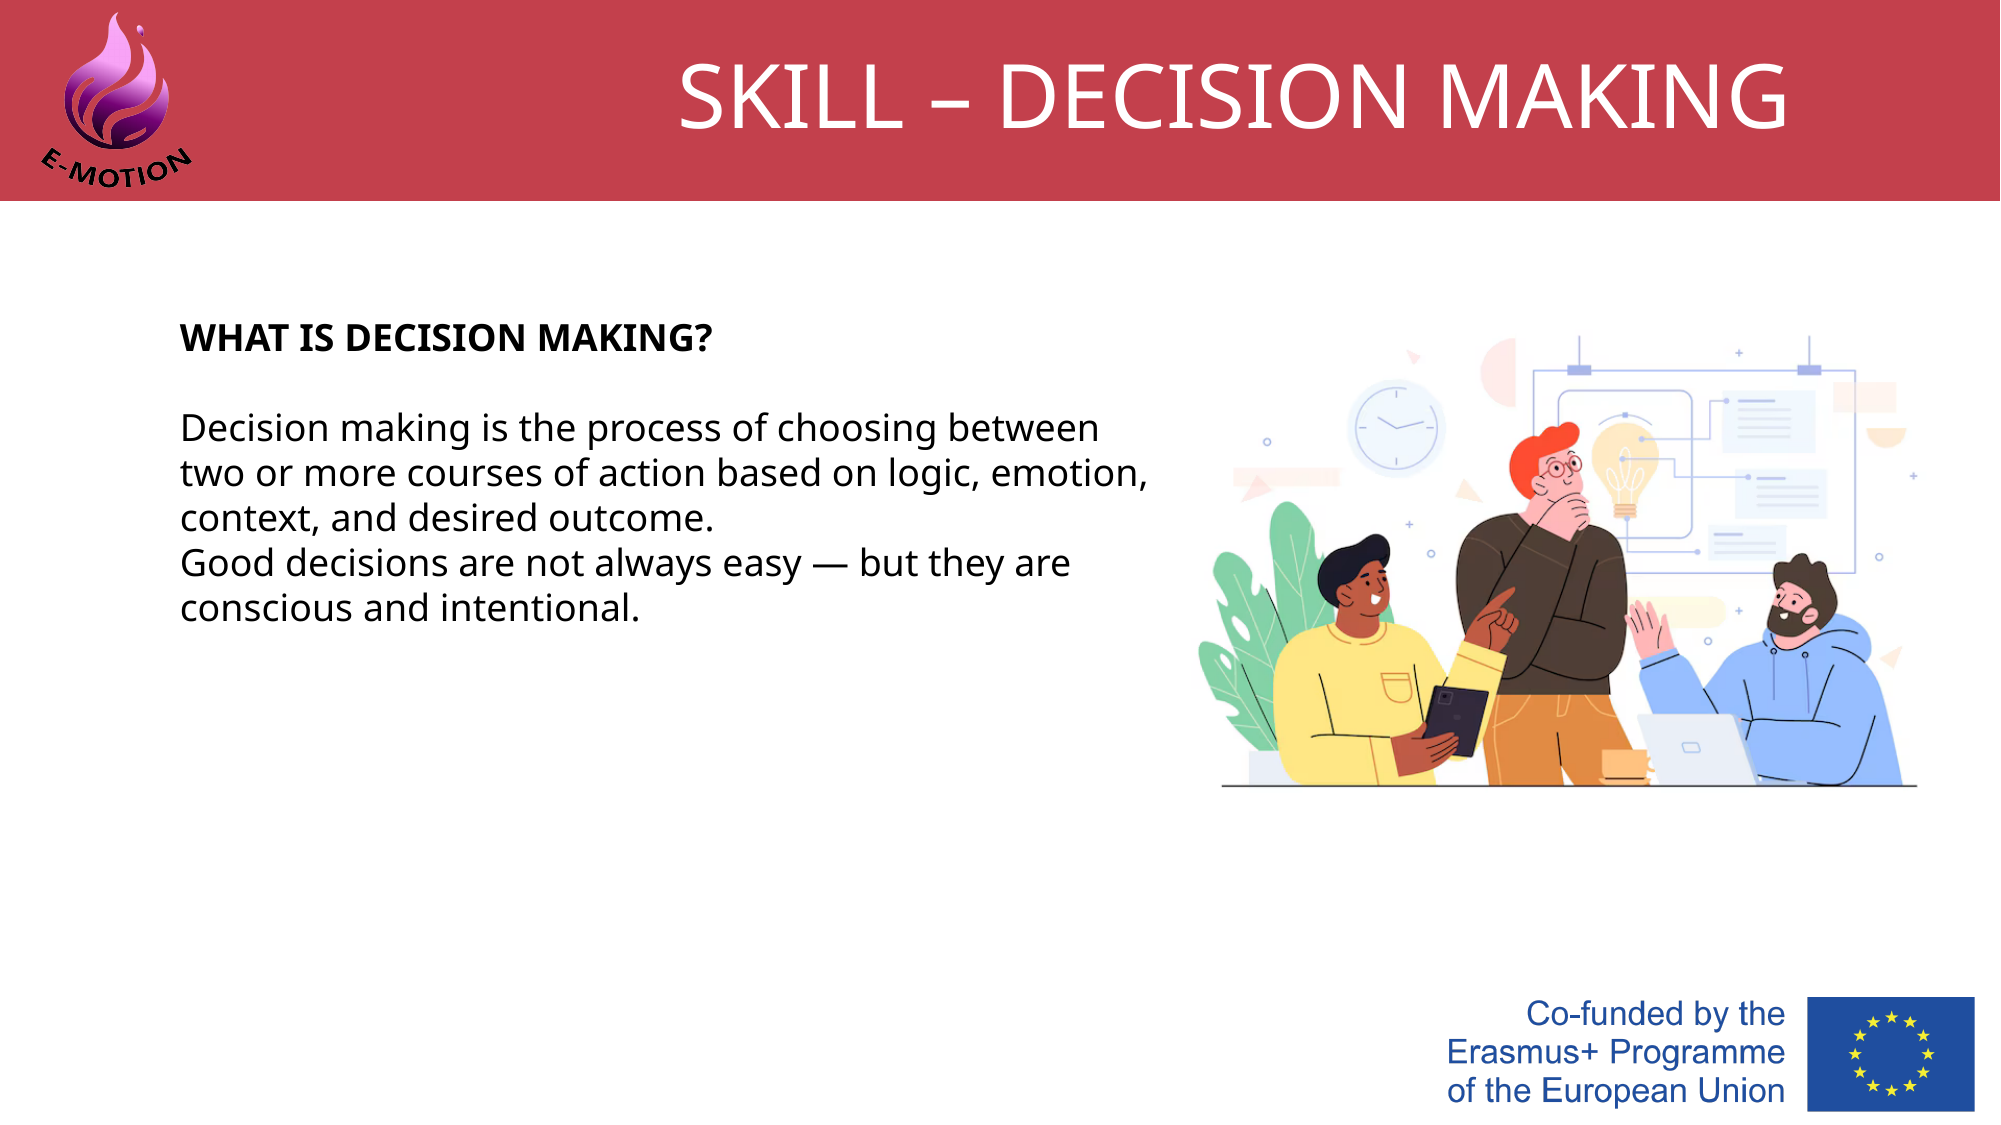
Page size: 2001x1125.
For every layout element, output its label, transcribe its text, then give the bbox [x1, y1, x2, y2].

picture [1175, 305, 1947, 819]
picture [0, 0, 253, 247]
text_box SKILL – DECISION MAKING [548, 31, 1807, 306]
text_box WHAT IS DECISION MAKING? Decision making is the process of choosing between two or more courses of action based on logic, emotion, context, and desired outcome. Good decisions are not always easy — but they are conscious and intentional. [165, 306, 1175, 637]
